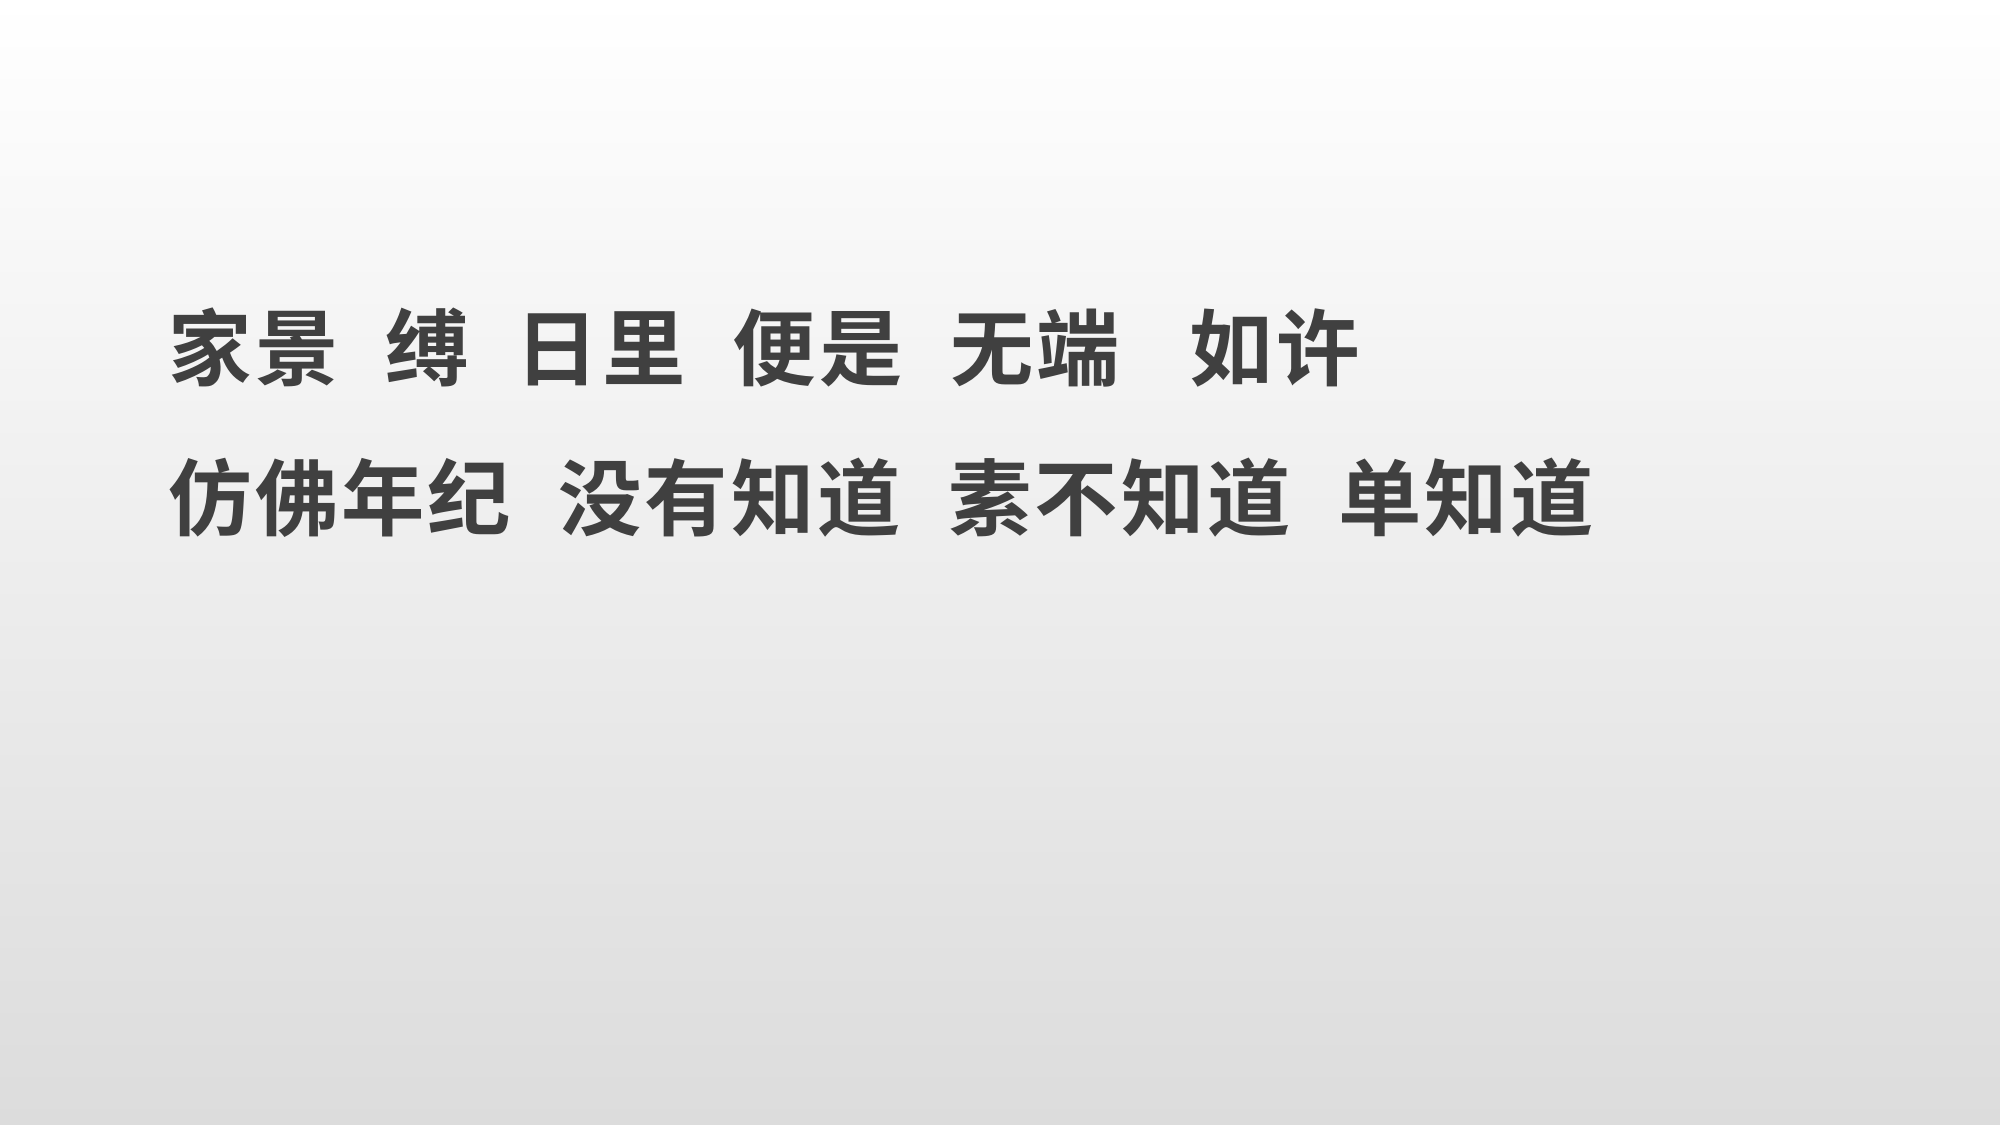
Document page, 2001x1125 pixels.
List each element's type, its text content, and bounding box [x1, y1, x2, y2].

text_box 家景 缚 日里 便是 无端 如许 仿佛年纪 没有知道 素不知道 单知道 [152, 265, 1817, 574]
